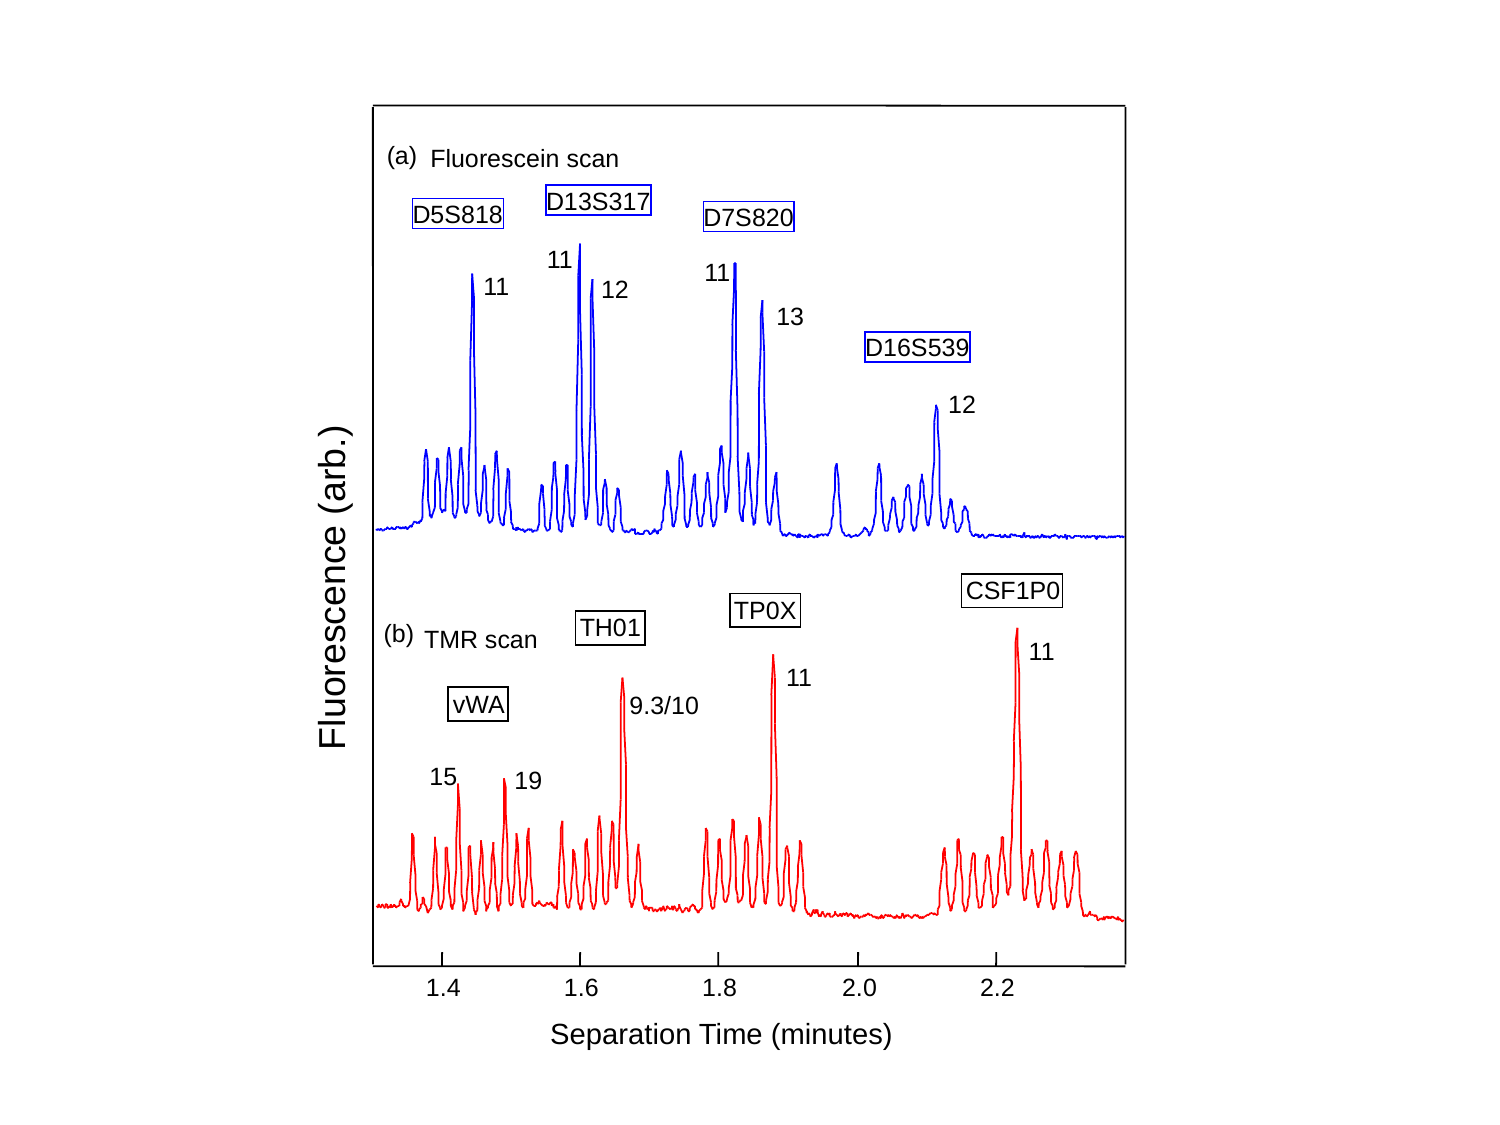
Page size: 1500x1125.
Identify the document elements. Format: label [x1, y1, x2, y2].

text_box [292, 82, 1176, 1051]
